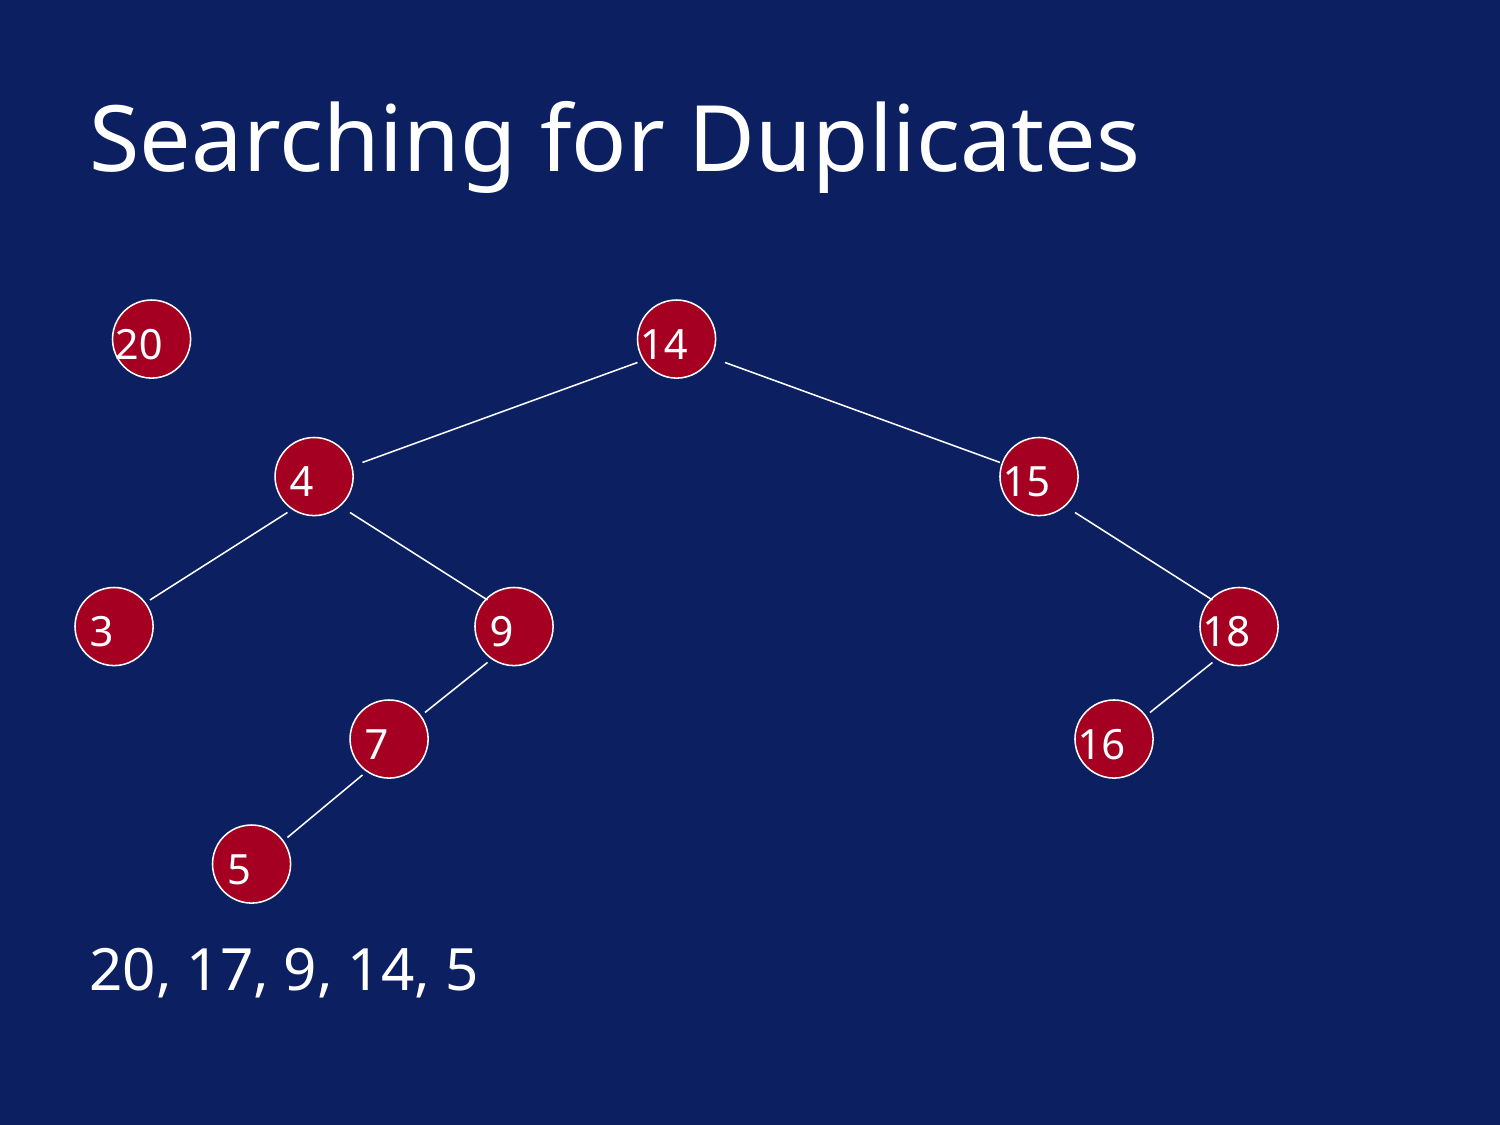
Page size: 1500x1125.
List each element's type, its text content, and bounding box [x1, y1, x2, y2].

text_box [362, 362, 638, 463]
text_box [1062, 699, 1154, 789]
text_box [99, 299, 191, 389]
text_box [1074, 512, 1213, 601]
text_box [1187, 587, 1279, 676]
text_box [262, 437, 354, 526]
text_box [624, 299, 716, 389]
list 20, 17, 9, 14, 5 [74, 924, 1425, 1038]
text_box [424, 662, 488, 713]
title Searching for Duplicates [74, 59, 1425, 210]
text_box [62, 587, 154, 676]
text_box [349, 512, 488, 601]
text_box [149, 512, 288, 601]
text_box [1149, 662, 1213, 713]
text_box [199, 824, 291, 914]
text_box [337, 699, 429, 789]
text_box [724, 362, 1001, 463]
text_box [987, 437, 1079, 526]
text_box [287, 774, 363, 838]
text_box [462, 587, 554, 676]
